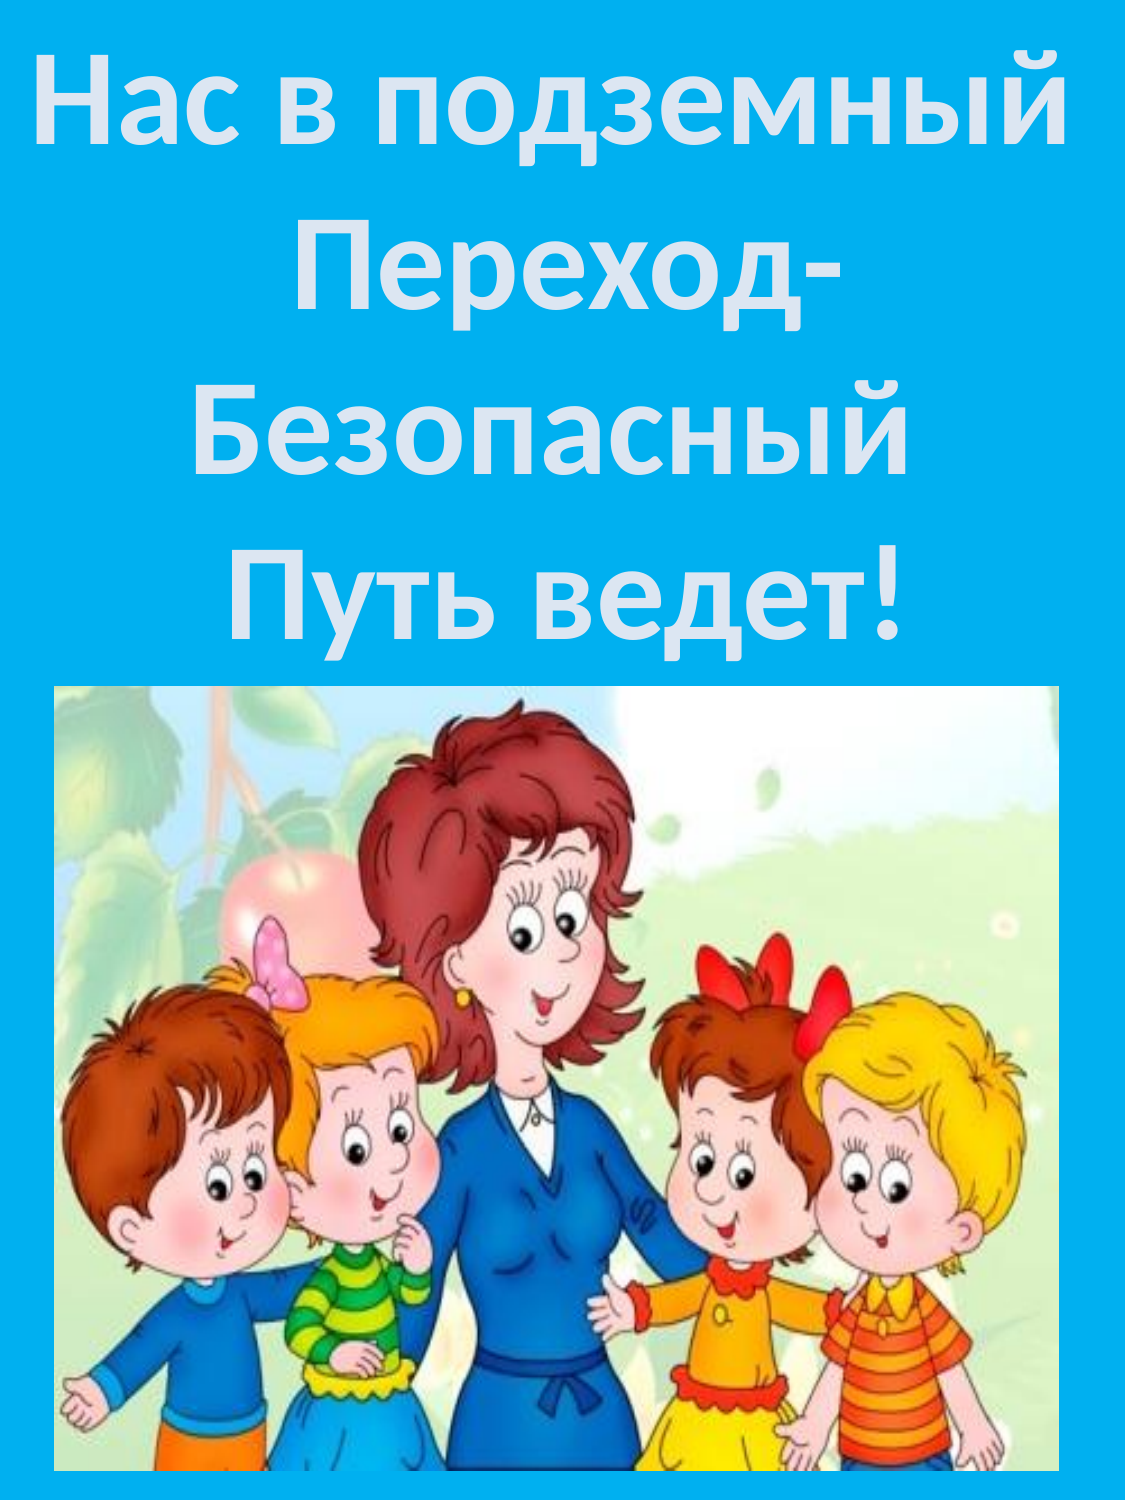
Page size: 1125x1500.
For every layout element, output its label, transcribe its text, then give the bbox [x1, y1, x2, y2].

text_box Нас в подземный Переход- Безопасный Путь ведет! [9, 0, 1125, 675]
picture [55, 687, 1058, 1470]
picture [277, 1459, 283, 1470]
